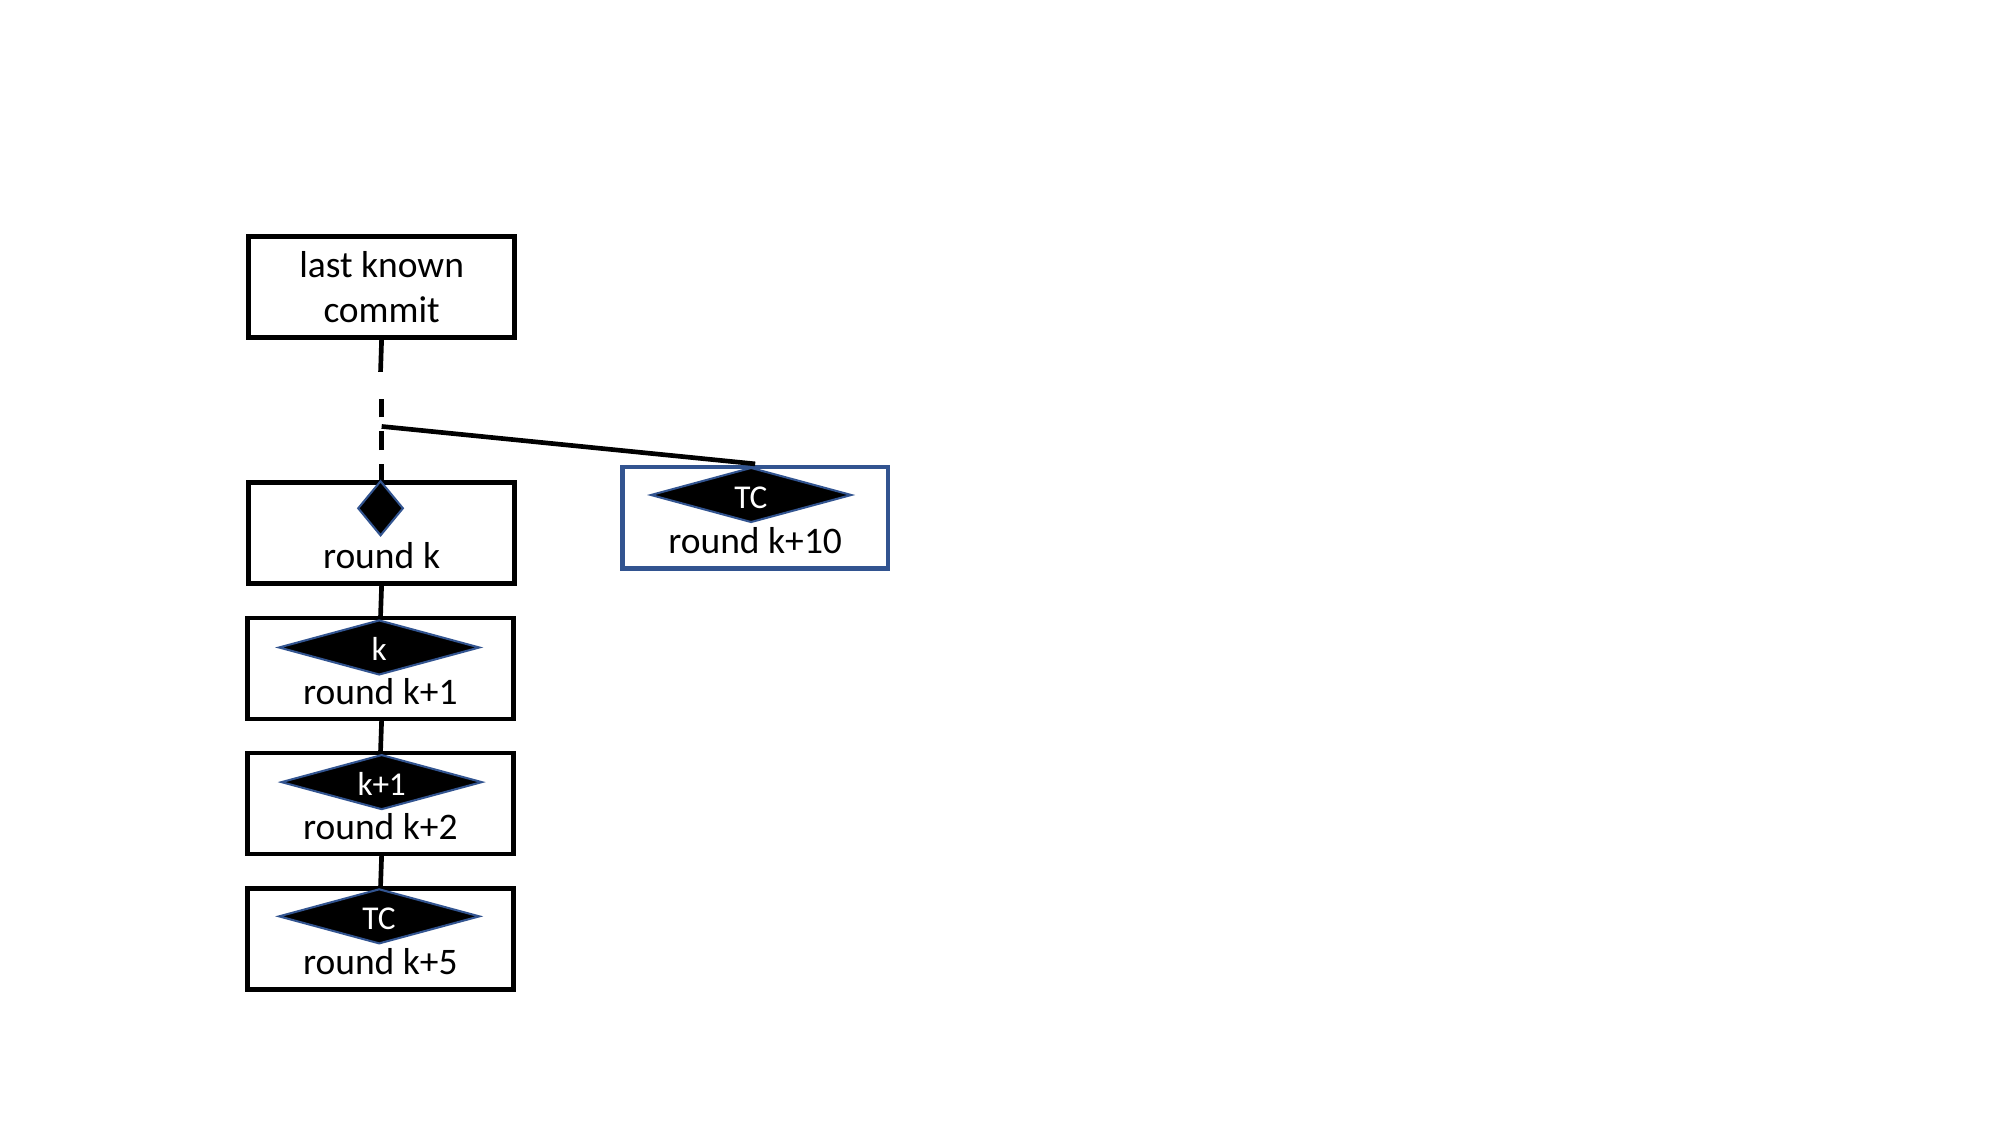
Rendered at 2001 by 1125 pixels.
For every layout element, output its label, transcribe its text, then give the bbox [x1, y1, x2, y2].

text_box k+1 [277, 754, 486, 811]
text_box k [275, 619, 484, 676]
text_box TC [275, 888, 484, 945]
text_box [381, 426, 756, 464]
text_box TC [647, 466, 856, 524]
text_box round k+2 [247, 752, 514, 855]
text_box round k+1 [247, 617, 514, 720]
text_box round k+10 [621, 466, 889, 569]
text_box last known commit [248, 236, 516, 339]
text_box round k [248, 482, 516, 585]
text_box [356, 479, 405, 537]
text_box round k+5 [247, 887, 514, 990]
